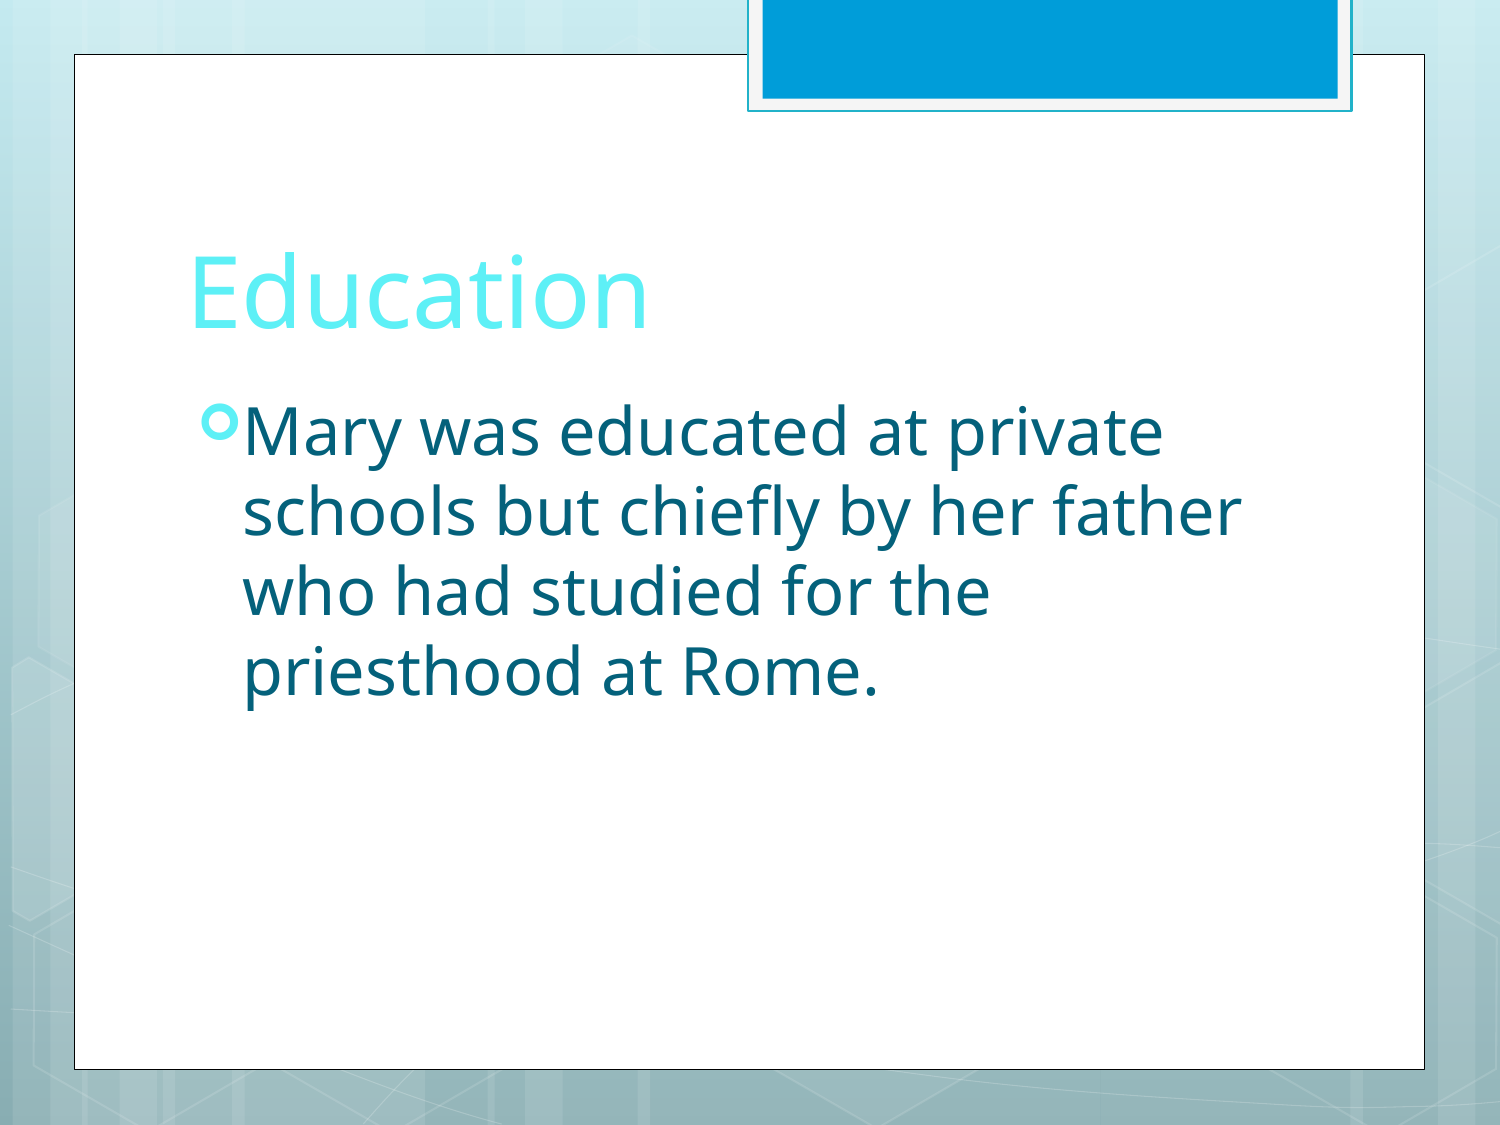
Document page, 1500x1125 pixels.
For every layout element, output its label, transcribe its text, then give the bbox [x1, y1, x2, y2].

title Education [171, 168, 1324, 357]
list Mary was educated at private schools but chiefly by her father who had studied for the priesthood at Rome. [171, 381, 1283, 957]
